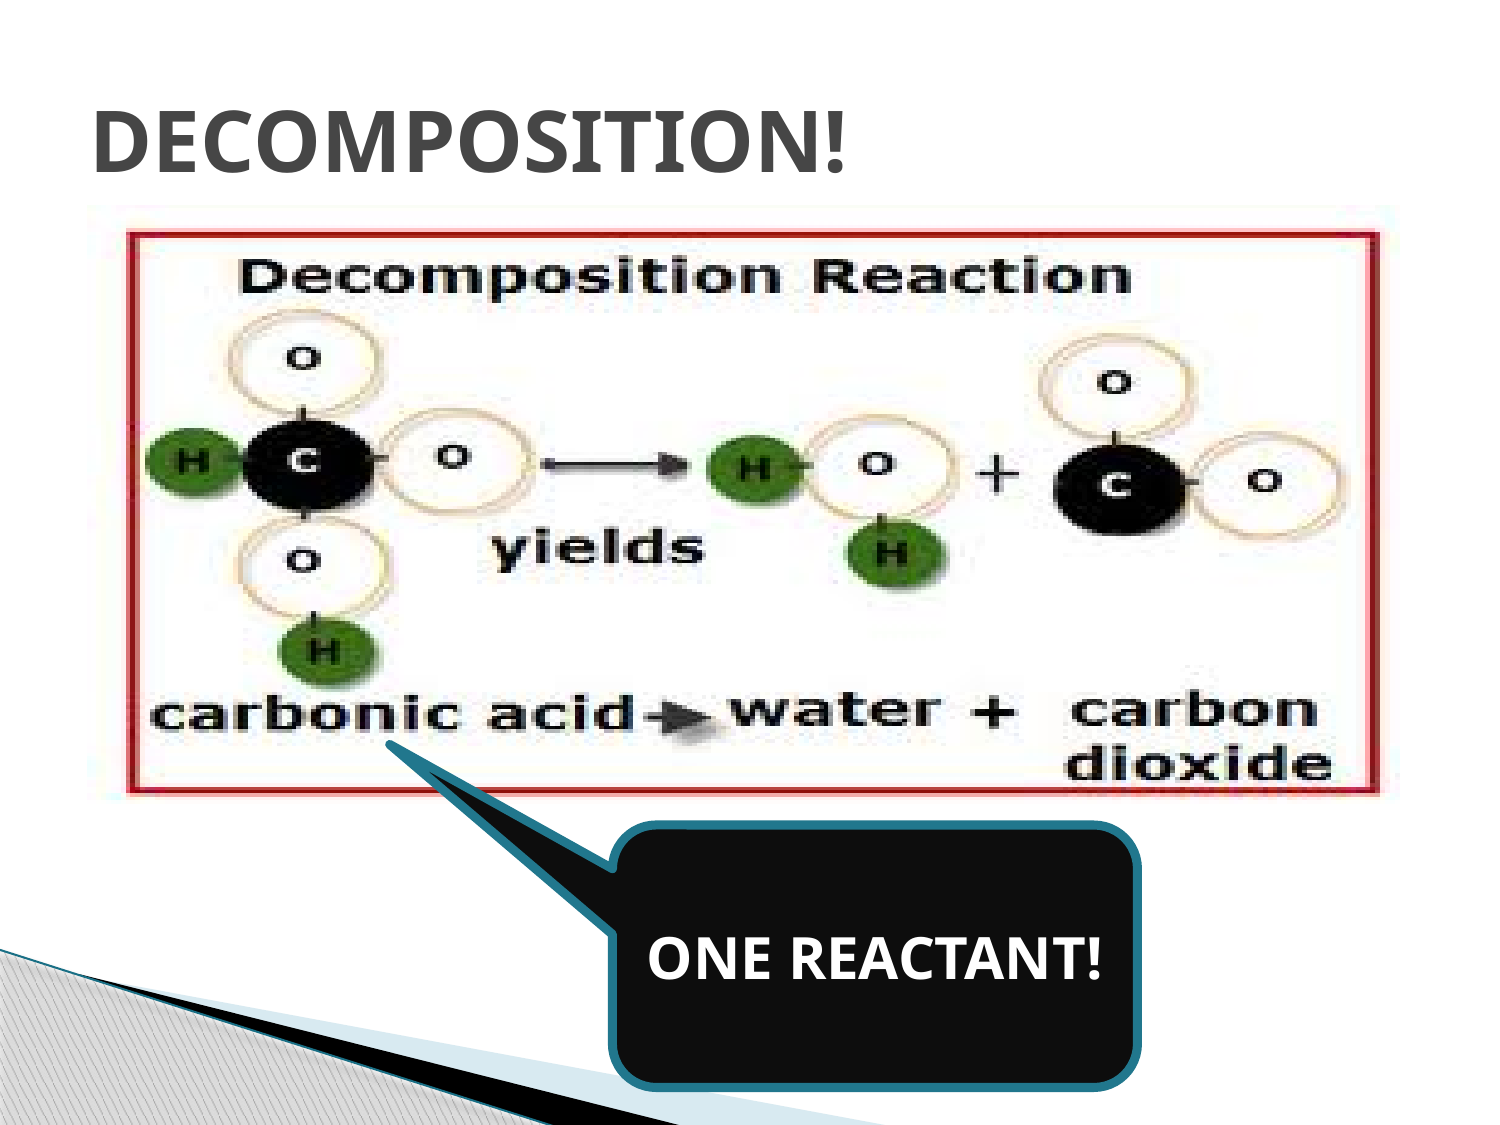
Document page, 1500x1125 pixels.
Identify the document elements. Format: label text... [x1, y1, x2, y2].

text_box ONE REACTANT! [505, 849, 1142, 1093]
title DECOMPOSITION! [75, 45, 1425, 233]
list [87, 205, 1401, 838]
